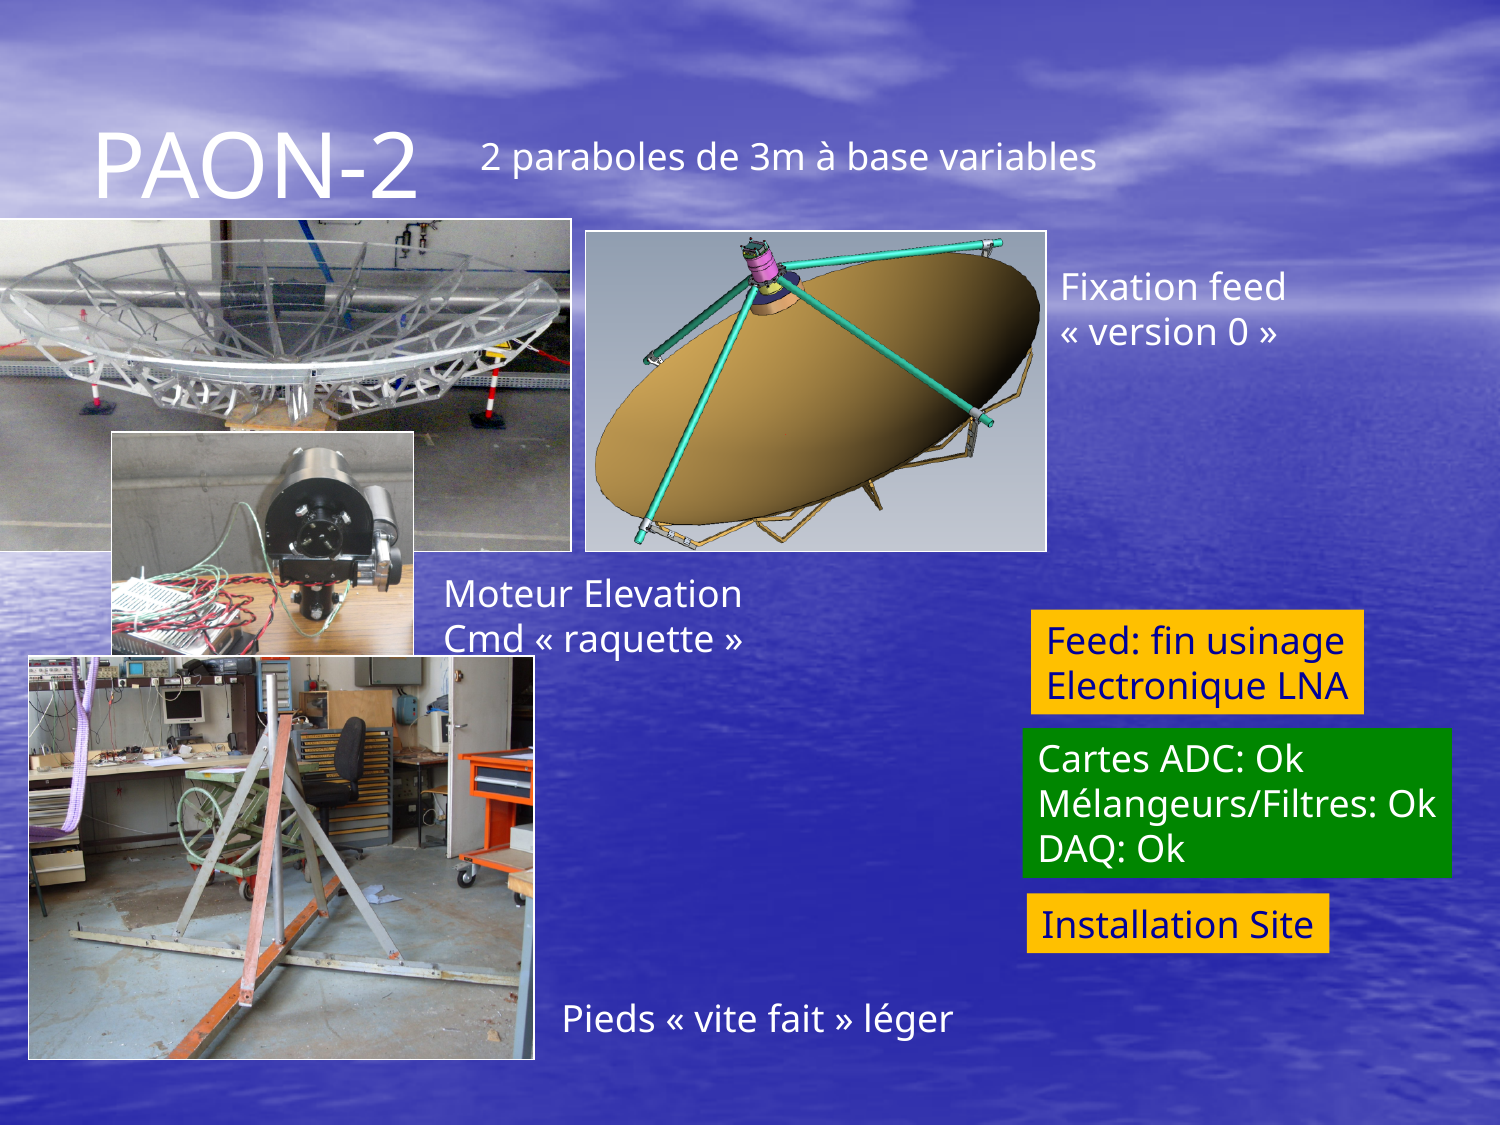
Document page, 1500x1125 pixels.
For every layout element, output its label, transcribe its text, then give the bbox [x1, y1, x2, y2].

text_box Installation Site [1026, 893, 1330, 954]
picture [0, 219, 571, 1059]
text_box Moteur Elevation Cmd « raquette » [428, 562, 759, 668]
picture [586, 231, 1046, 551]
text_box Fixation feed « version 0 » [1050, 255, 1341, 361]
text_box Feed: fin usinage Electronique LNA [1031, 609, 1364, 715]
text_box Cartes ADC: Ok Mélangeurs/Filtres: Ok DAQ: Ok [1022, 728, 1452, 878]
text_box Pieds « vite fait » léger [546, 987, 969, 1048]
title PAON-2 [74, 47, 1426, 276]
text_box 2 paraboles de 3m à base variables [465, 125, 1113, 186]
